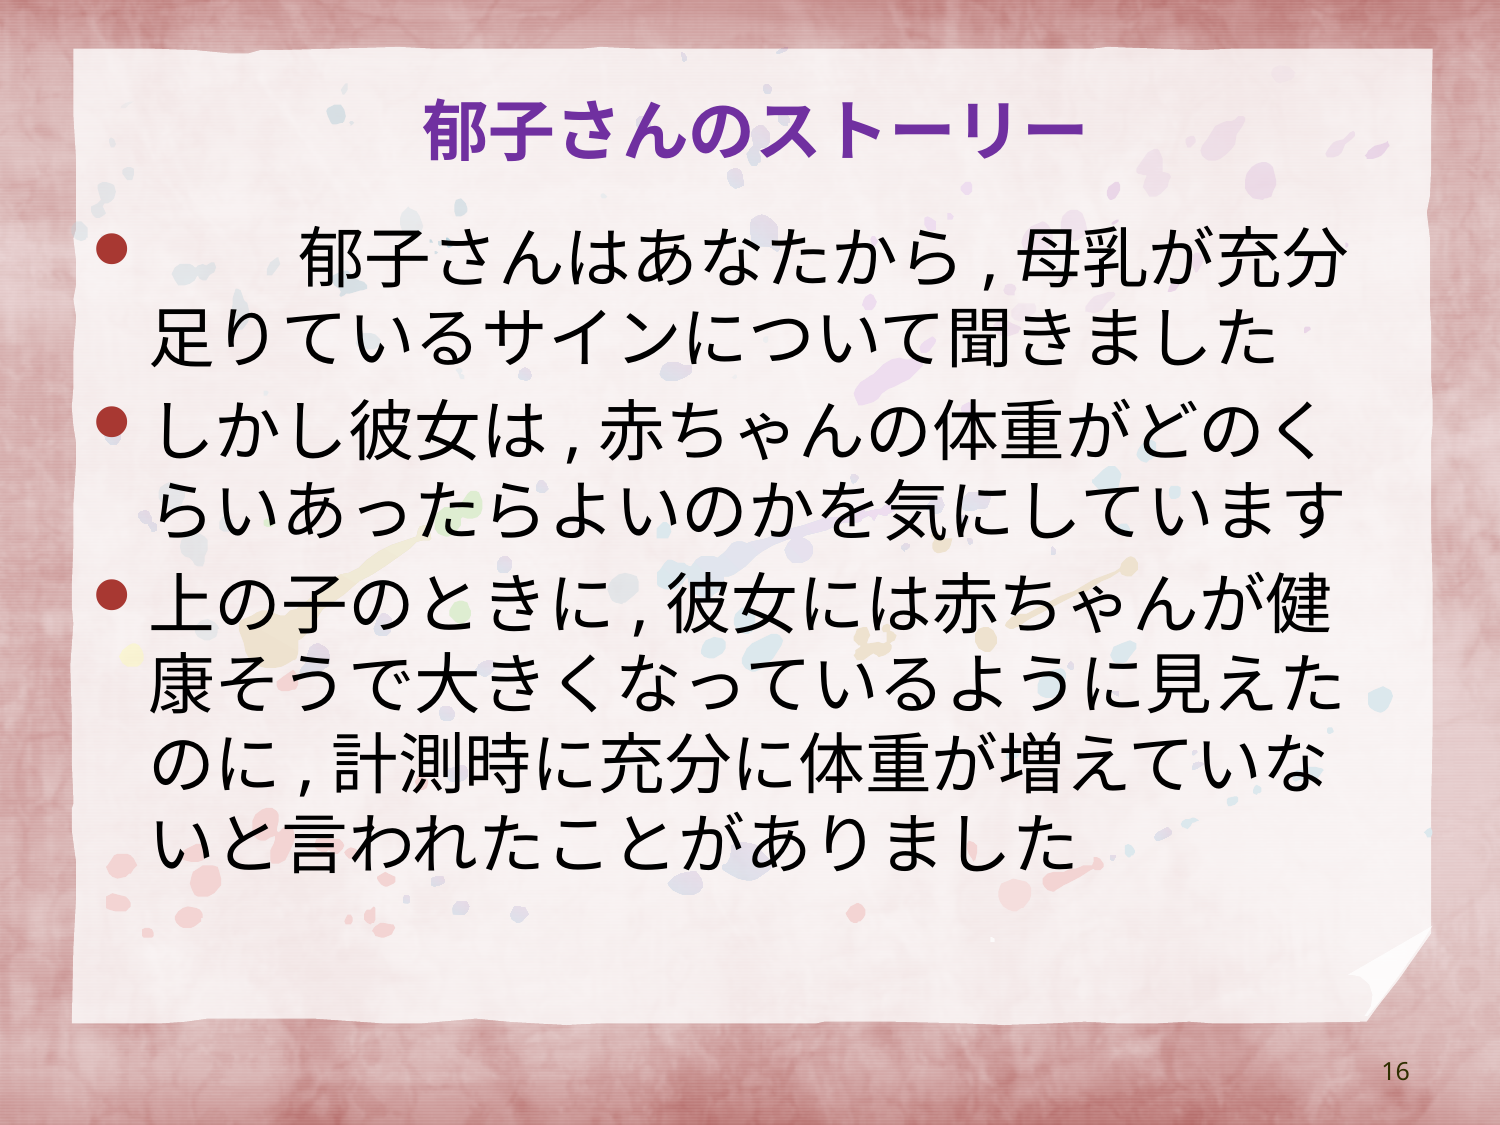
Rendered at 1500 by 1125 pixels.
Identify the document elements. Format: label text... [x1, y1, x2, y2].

list 郁子さんはあなたから,母乳が充分足りているサインについて聞きました しかし彼女は,赤ちゃんの体重がどのくらいあったらよいのかを気にしています 上の子のときに,彼女には赤ちゃんが健康そうで大きくなっているように見えたのに,計測時に充分に体重が増えていないと言われたことがありました [76, 207, 1407, 963]
slide_number 16 [1074, 1042, 1425, 1103]
title 郁子さんのストーリー [152, 70, 1360, 188]
